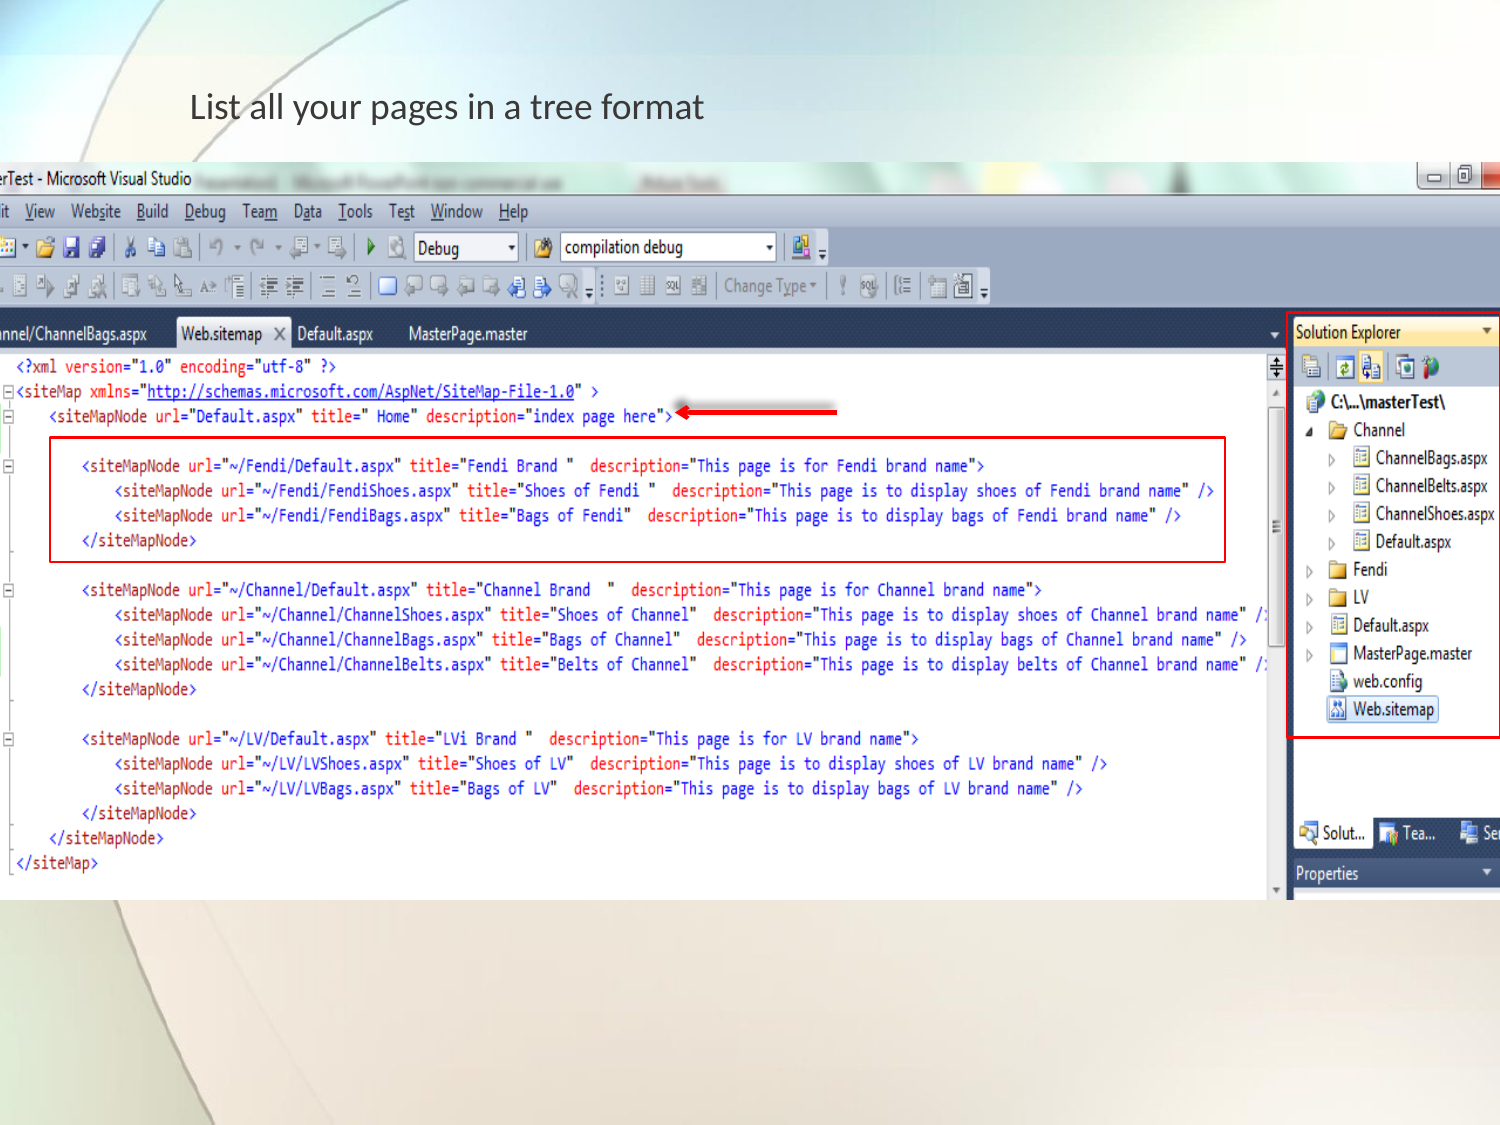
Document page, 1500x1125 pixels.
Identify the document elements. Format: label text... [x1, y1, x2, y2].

text_box List all your pages in a tree format [175, 74, 721, 135]
picture [0, 0, 1500, 1125]
